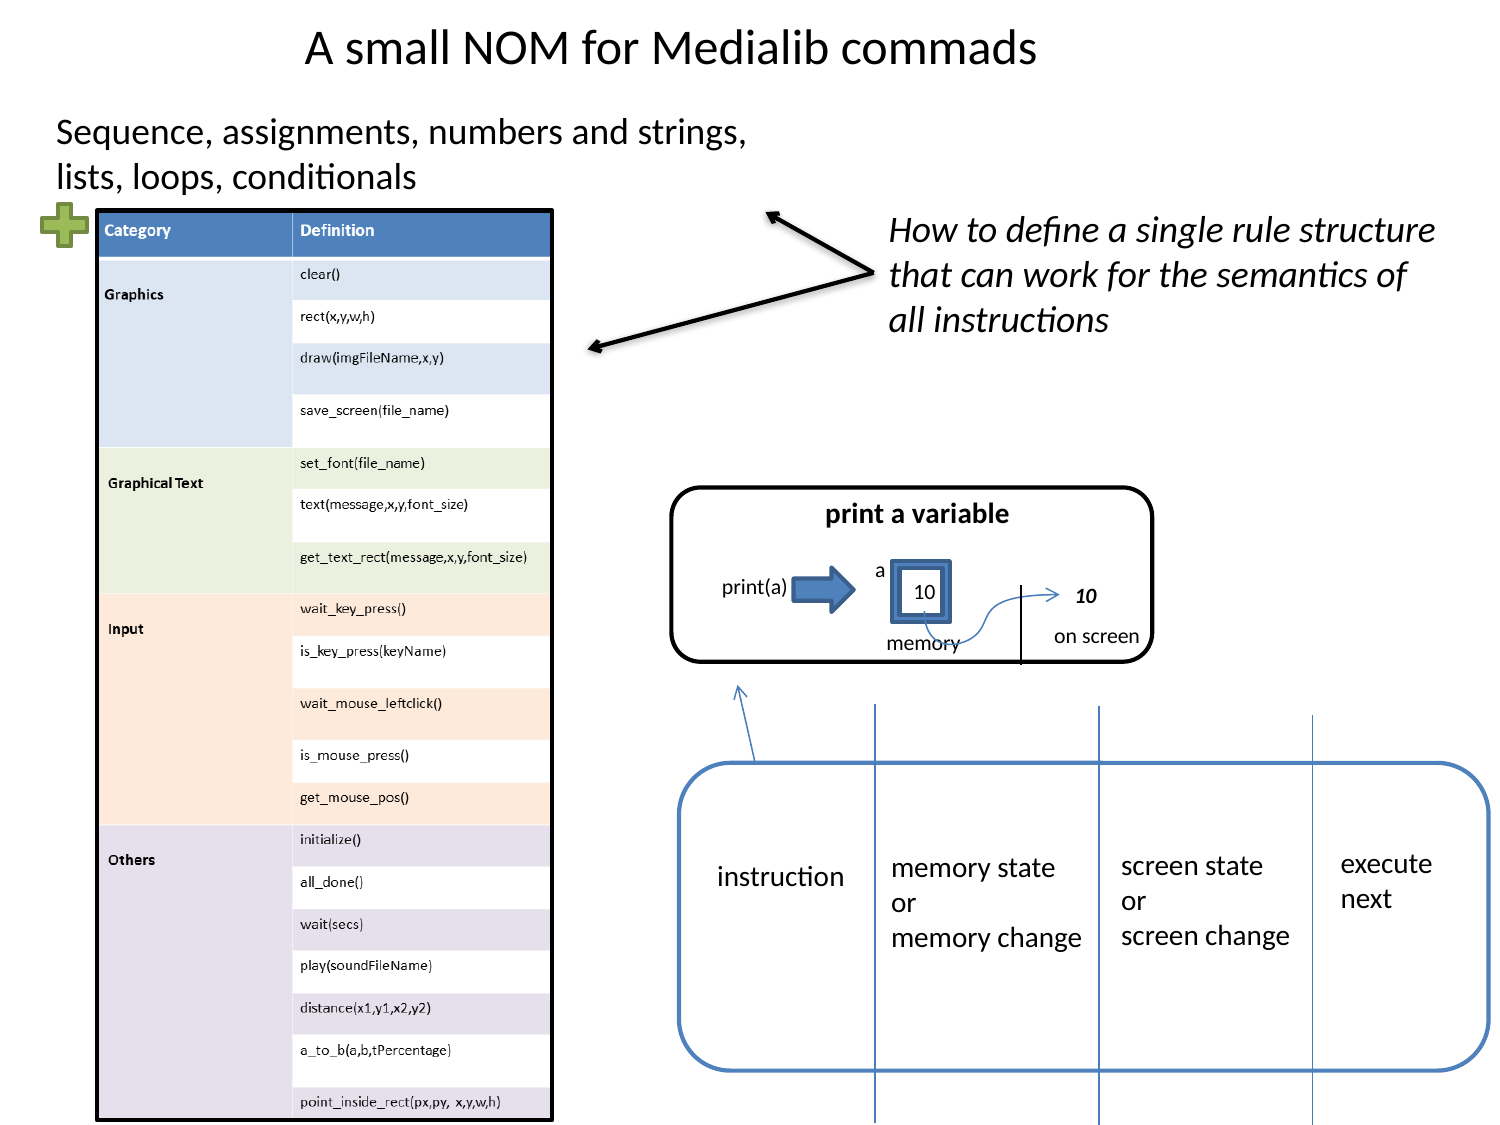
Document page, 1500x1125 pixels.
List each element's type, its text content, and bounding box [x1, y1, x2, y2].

text_box Sequence, assignments, numbers and strings, lists, loops, conditionals [41, 99, 764, 205]
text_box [587, 273, 871, 350]
text_box [40, 202, 89, 248]
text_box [678, 684, 1489, 1125]
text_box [671, 487, 1159, 666]
text_box How to define a single rule structure that can work for the semantics of all instructions [873, 197, 1452, 348]
text_box A small NOM for Medialib commads [289, 6, 1053, 82]
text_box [765, 211, 871, 272]
picture [98, 212, 551, 1119]
